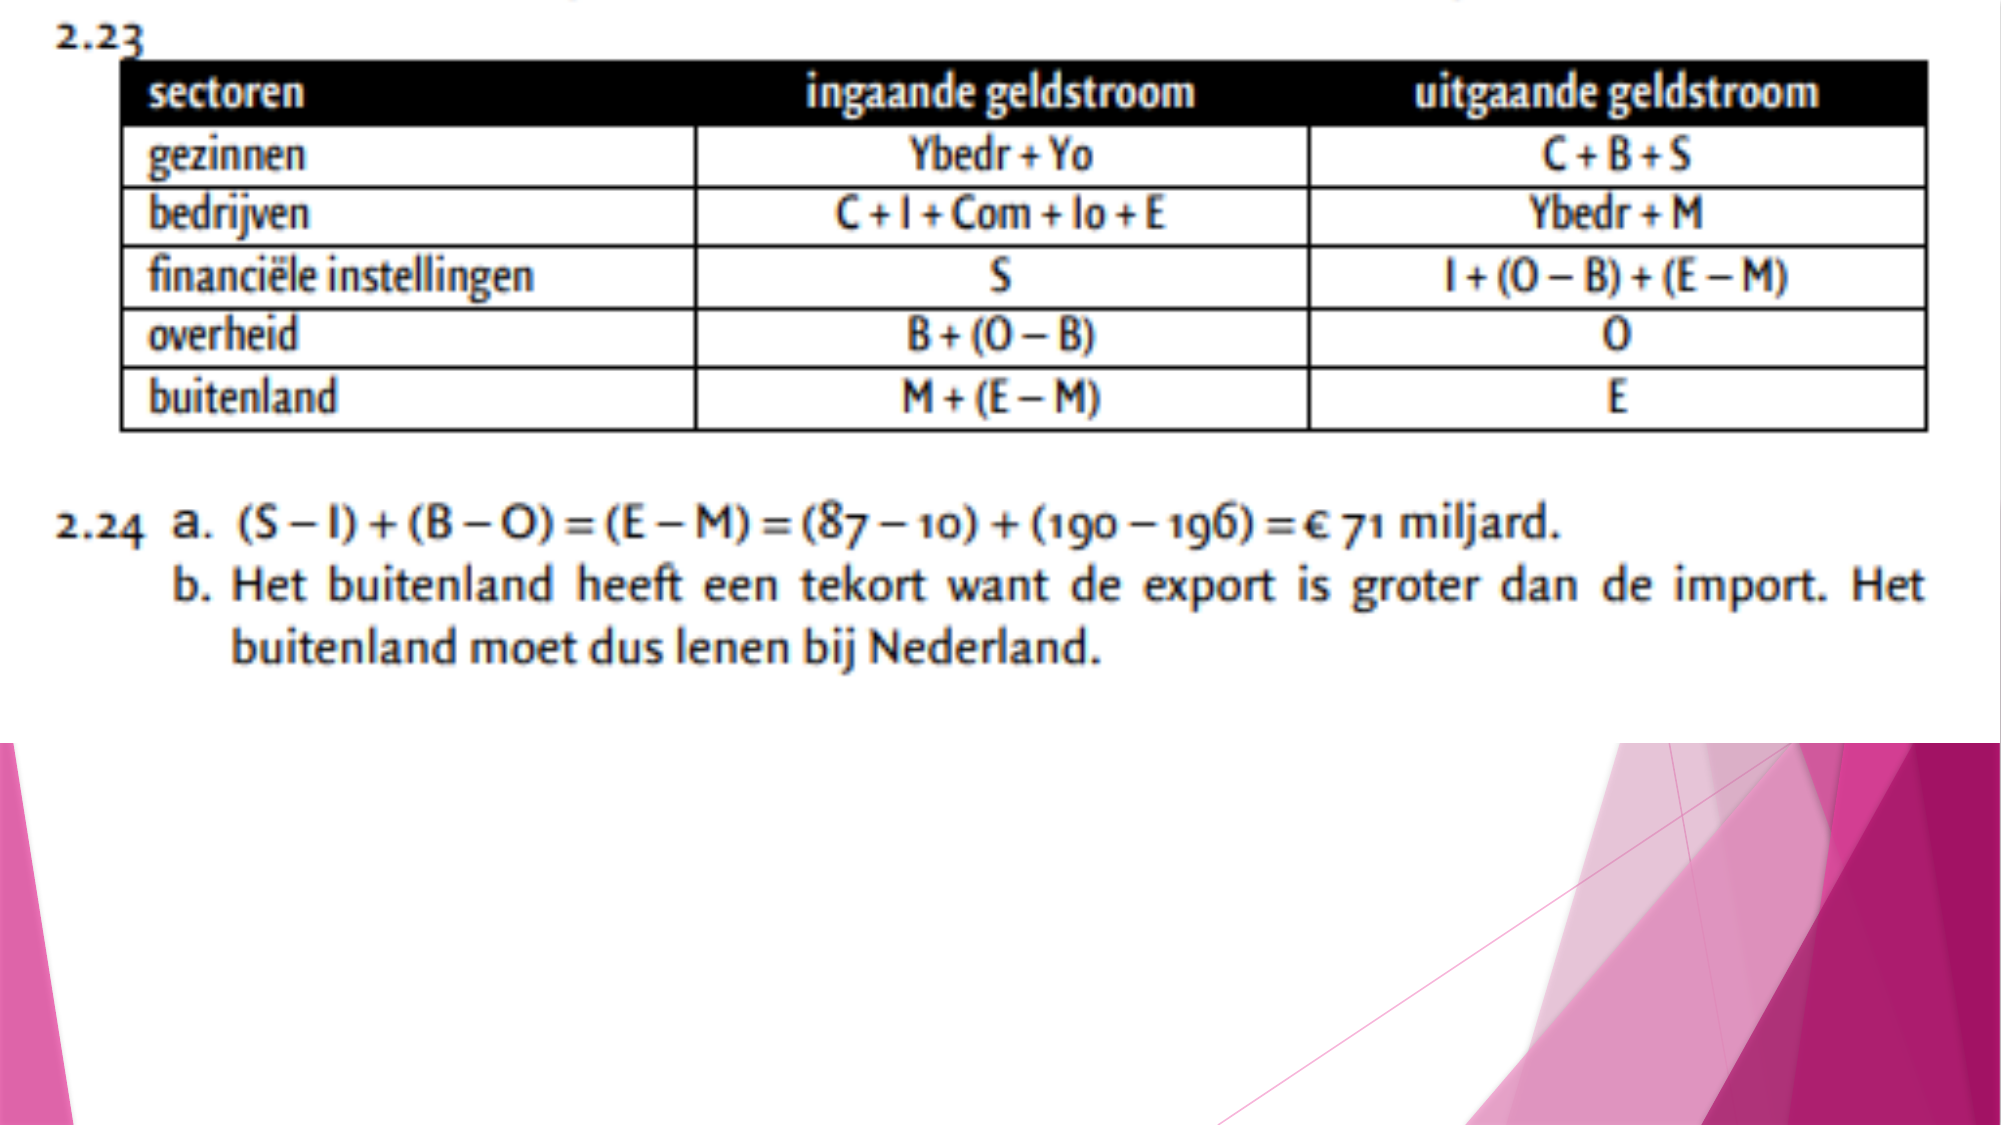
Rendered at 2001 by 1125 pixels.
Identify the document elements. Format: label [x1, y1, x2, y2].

picture [0, 0, 2000, 743]
